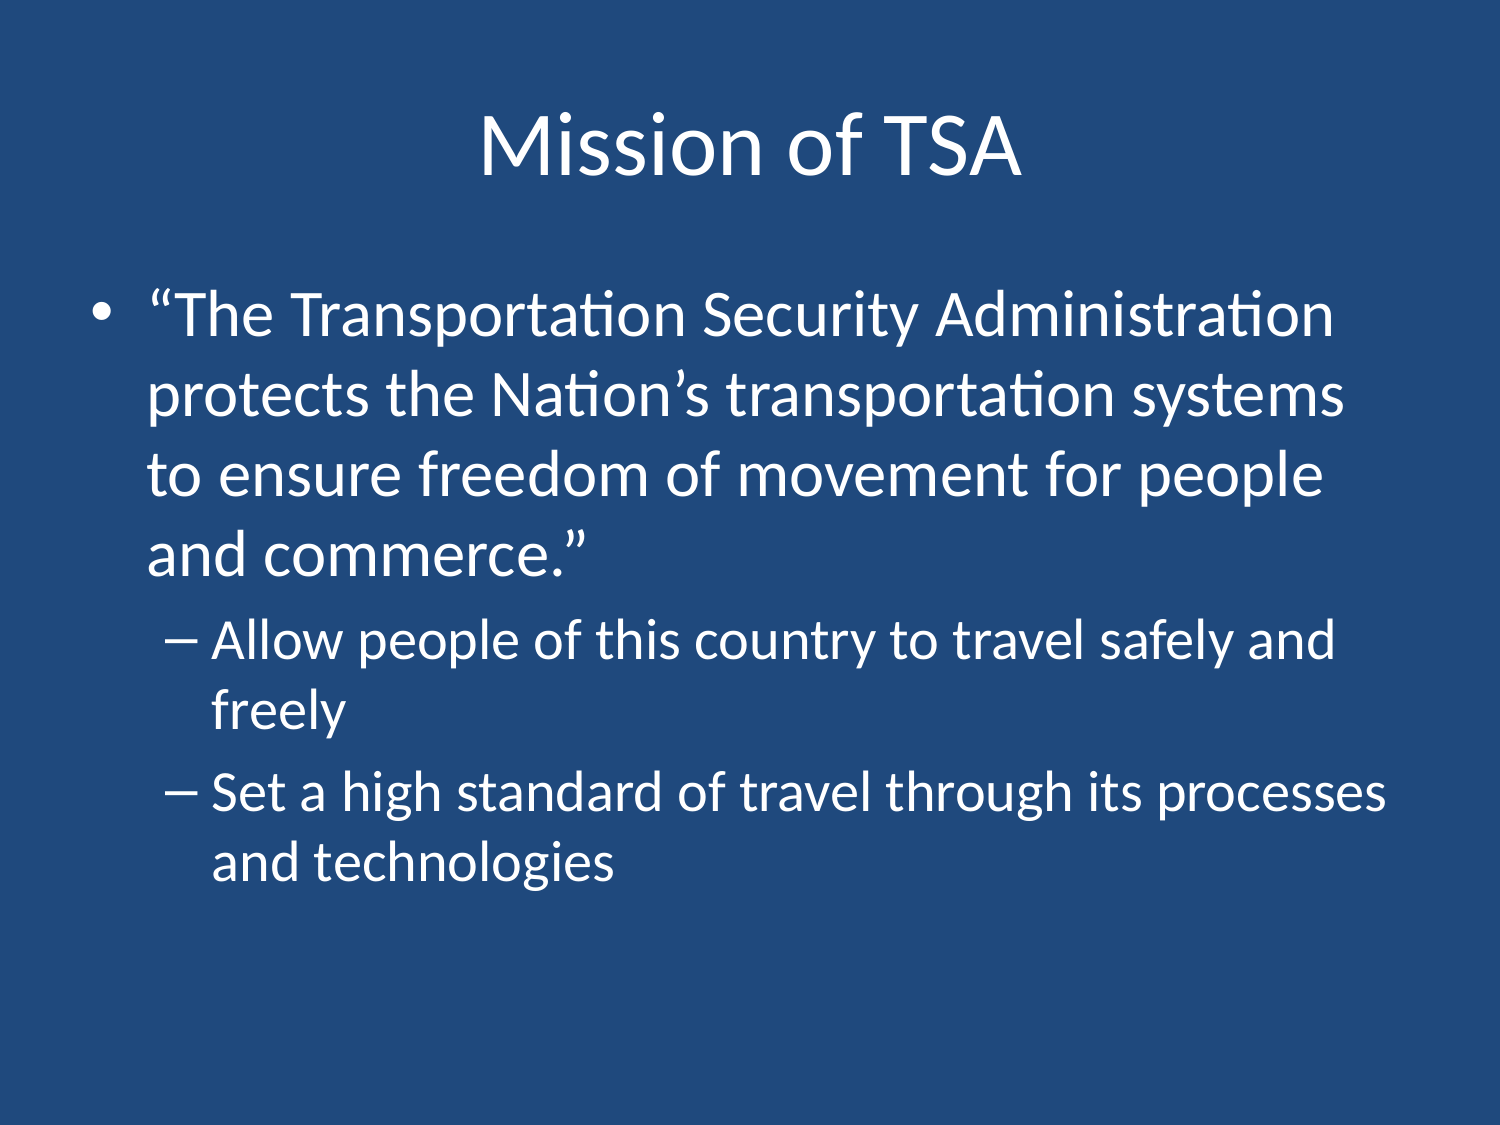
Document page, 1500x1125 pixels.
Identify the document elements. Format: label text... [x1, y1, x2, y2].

title Mission of TSA [75, 45, 1425, 233]
list “The Transportation Security Administration protects the Nation’s transportation systems to ensure freedom of movement for people and commerce.” Allow people of this country to travel safely and freely Set a high standard of travel through its processes and technologies [75, 262, 1425, 1005]
